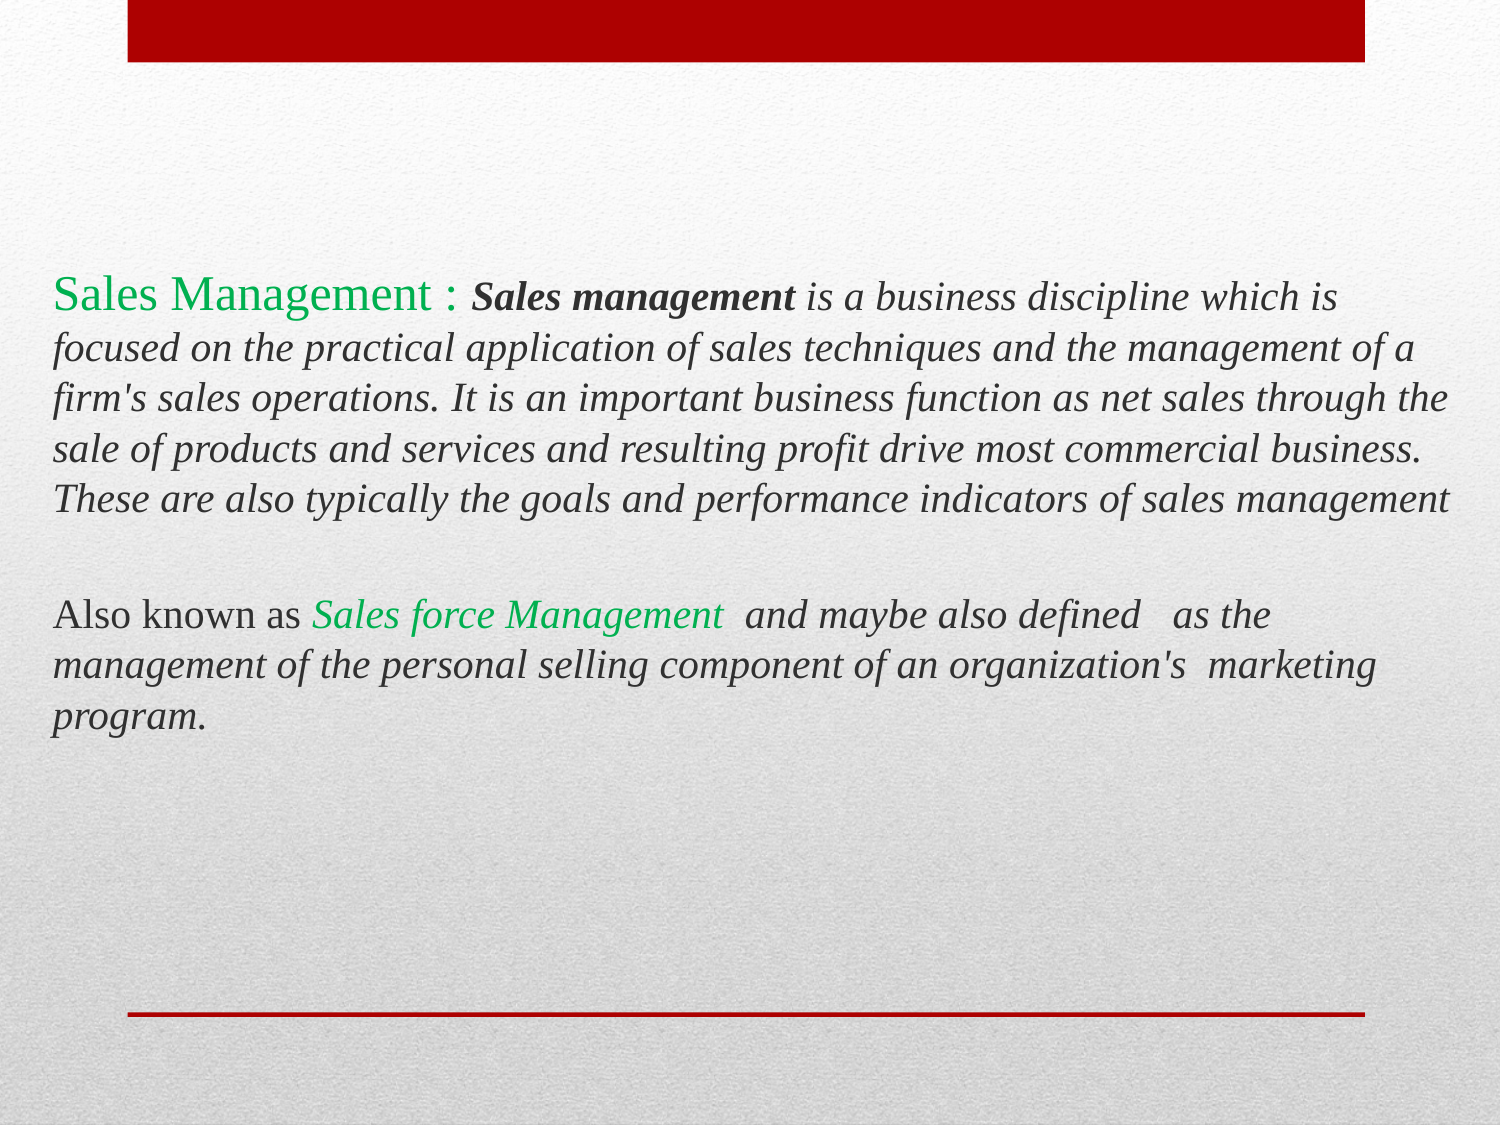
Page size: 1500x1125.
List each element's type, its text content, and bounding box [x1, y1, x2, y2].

list Sales Management : Sales management is a business discipline which is focused on the practical application of sales techniques and the management of a firm's sales operations. It is an important business function as net sales through the sale of products and services and resulting profit drive most commercial business. These are also typically the goals and performance indicators of sales management Also known as Sales force Management and maybe also defined as the management of the personal selling component of an organization's marketing program. [37, 50, 1475, 1088]
